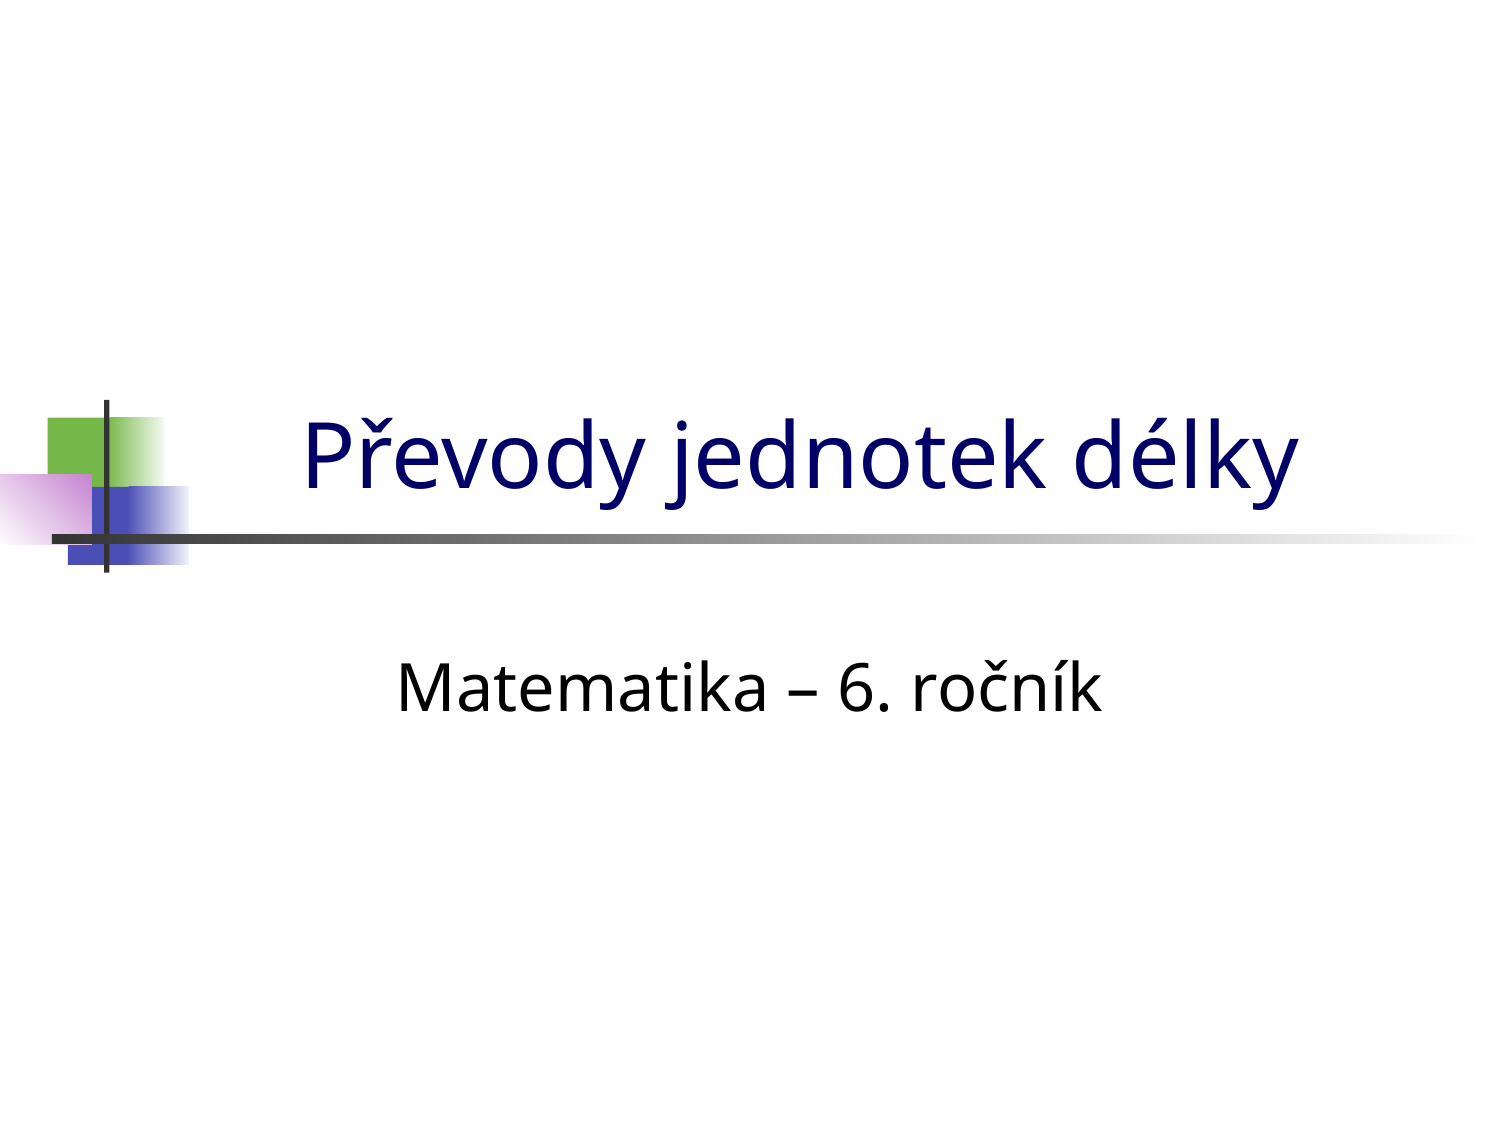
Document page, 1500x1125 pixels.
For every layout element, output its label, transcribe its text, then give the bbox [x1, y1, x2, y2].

title Převody jednotek délky [162, 274, 1438, 516]
subtitle Matematika – 6. ročník [224, 637, 1276, 926]
